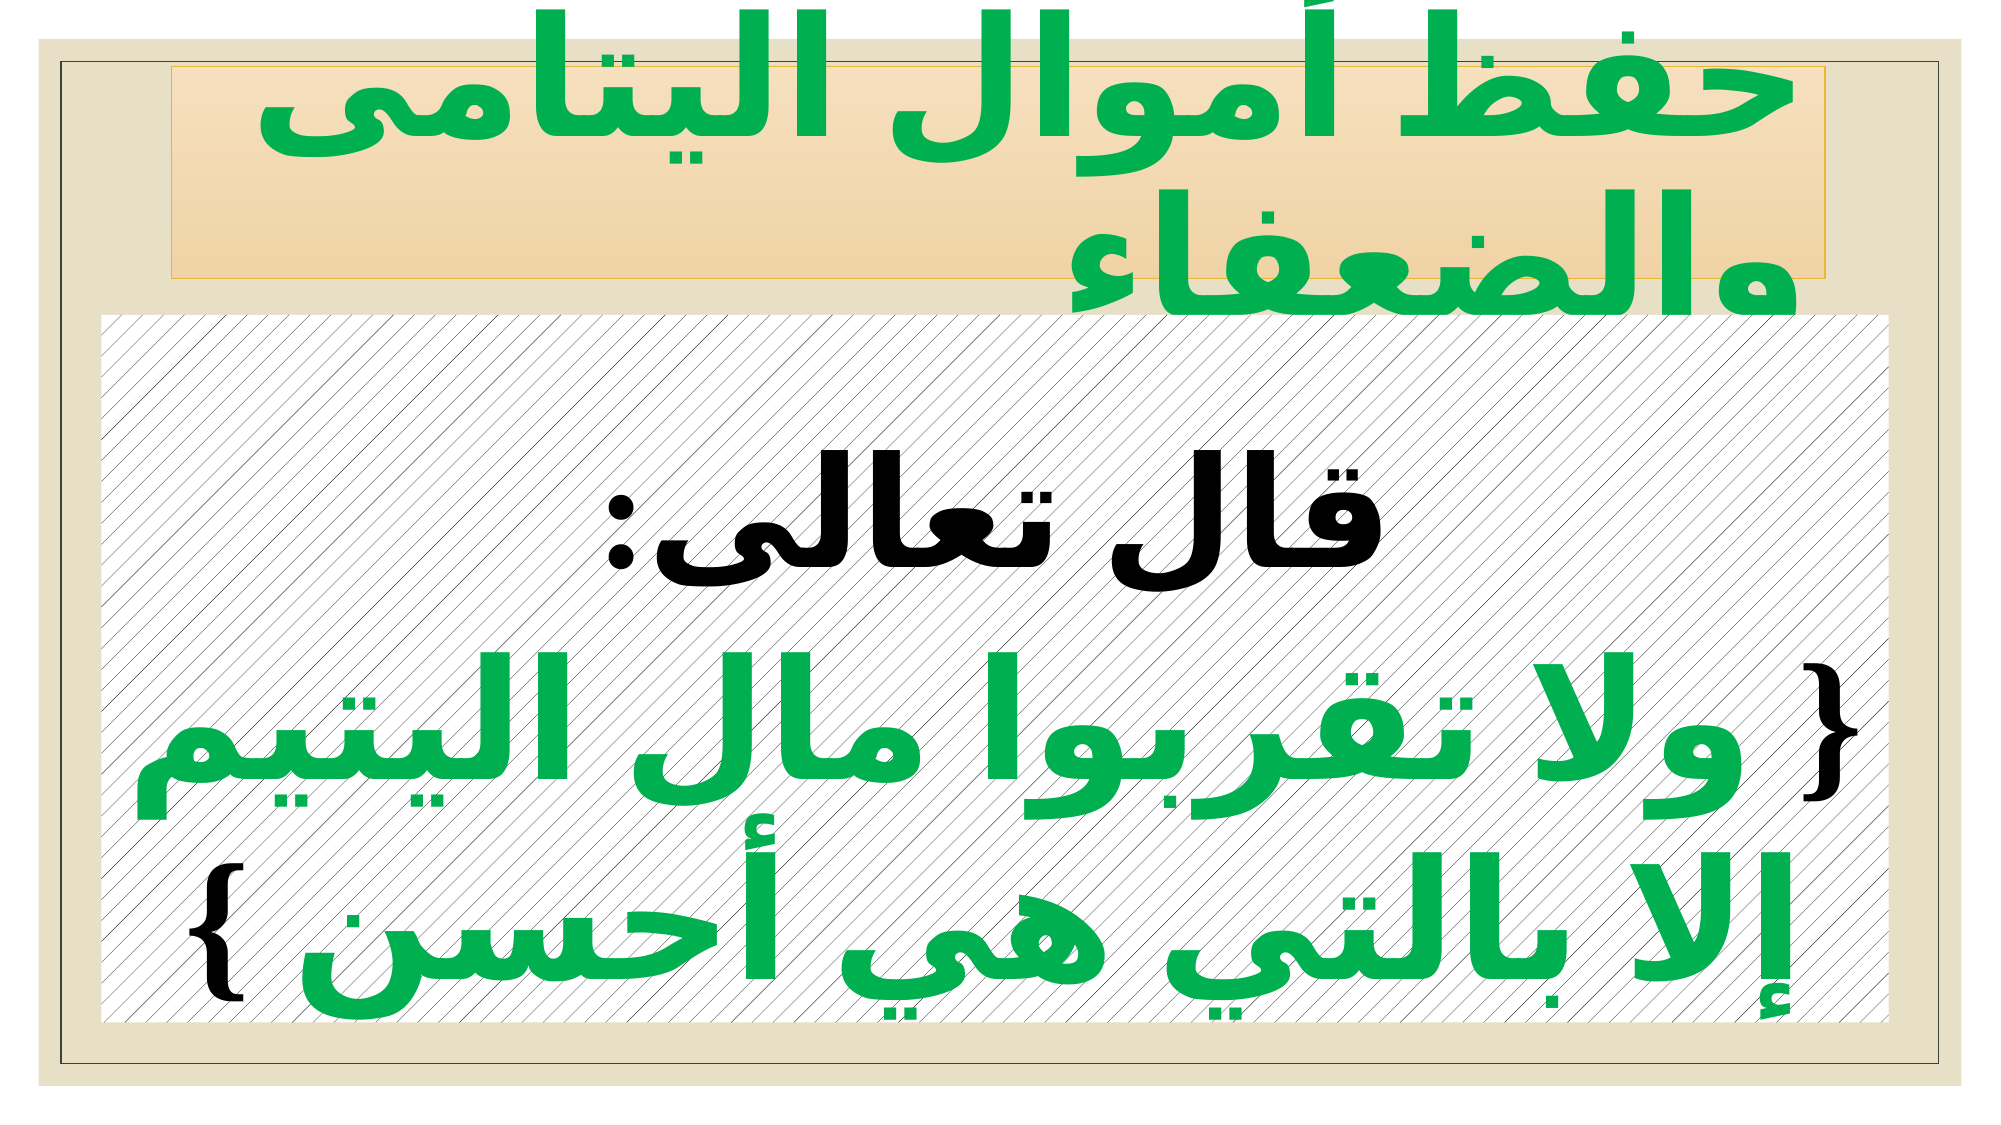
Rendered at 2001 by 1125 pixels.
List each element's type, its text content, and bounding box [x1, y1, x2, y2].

list قال تعالى: { ولا تقربوا مال اليتيم إلا بالتي هي أحسن } [101, 314, 1889, 1023]
title حفظ أموال اليتامى والضعفاء [171, 66, 1826, 279]
